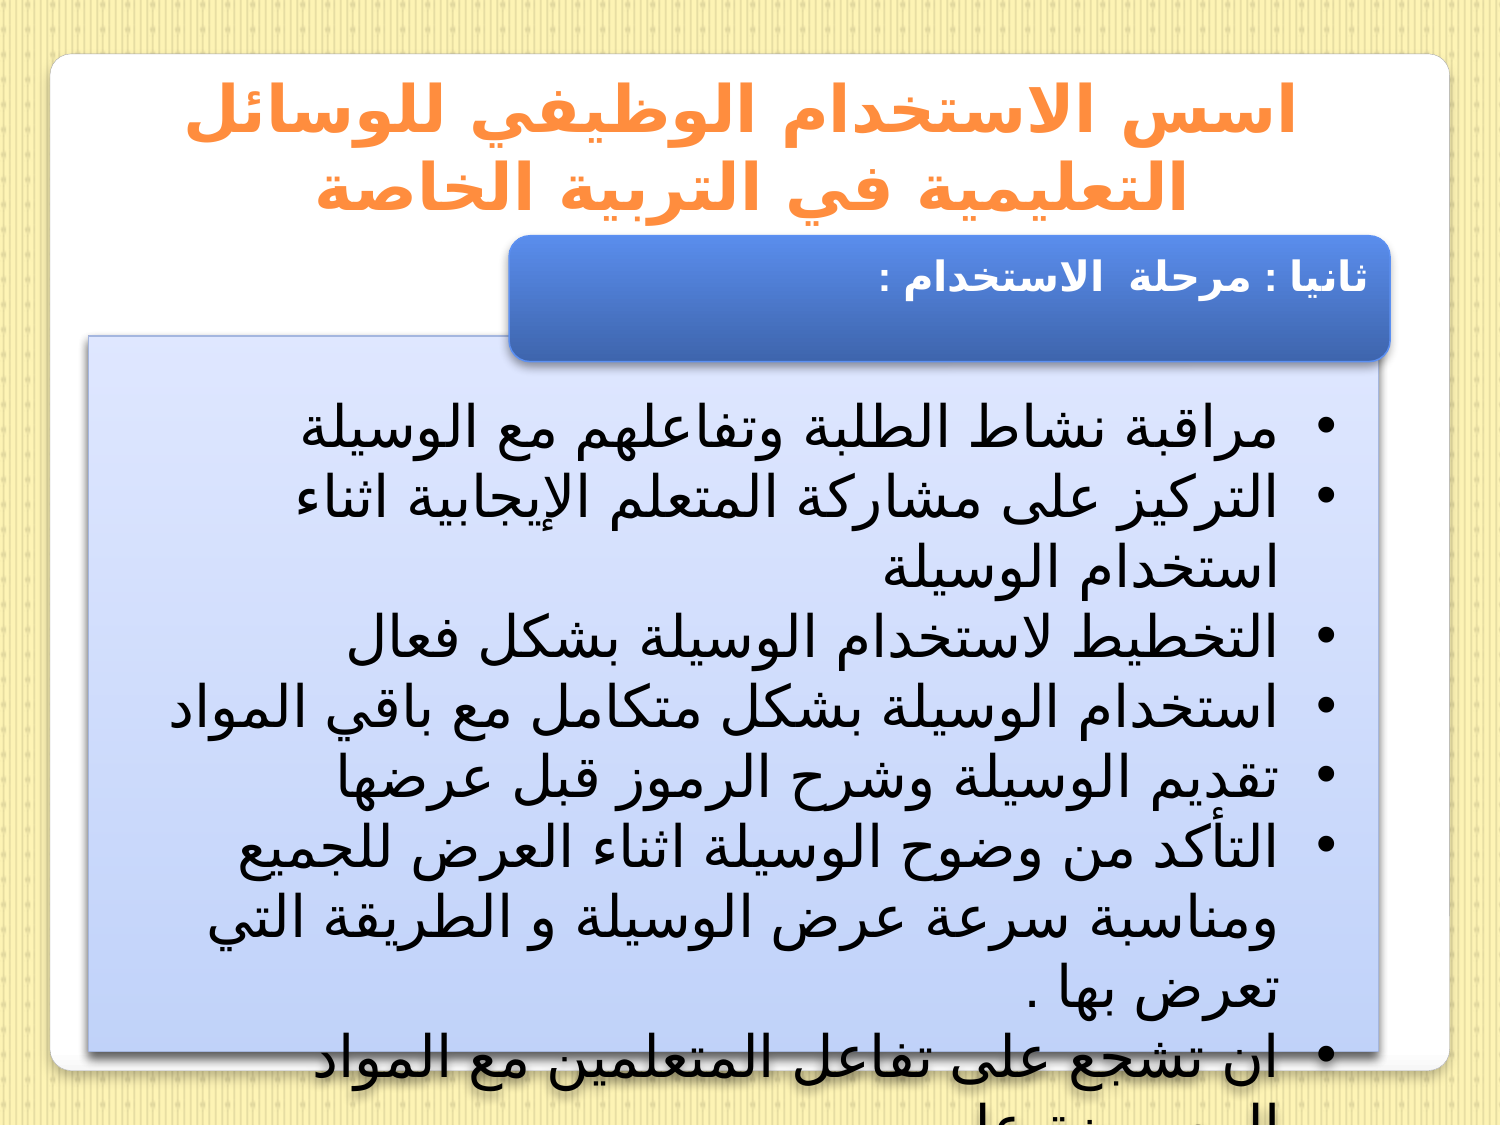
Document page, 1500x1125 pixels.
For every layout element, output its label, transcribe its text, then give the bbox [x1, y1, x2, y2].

text_box ثانيا : مرحلة الاستخدام : [508, 234, 1391, 356]
title اسس الاستخدام الوظيفي للوسائل التعليمية في التربية الخاصة [70, 58, 1413, 232]
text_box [88, 335, 1379, 1052]
